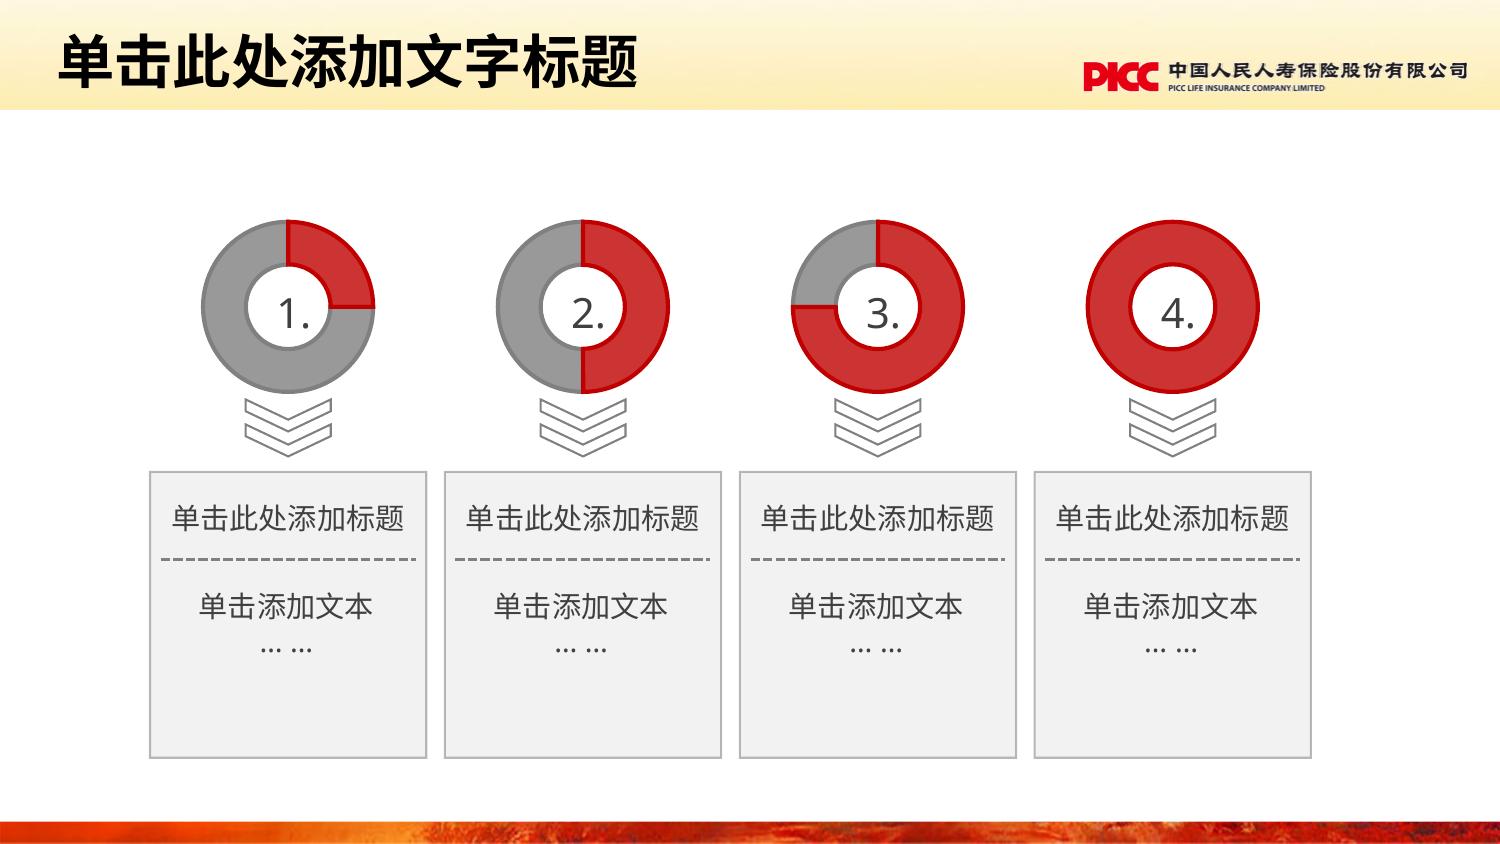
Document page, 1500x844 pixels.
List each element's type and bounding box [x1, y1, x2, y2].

text_box [792, 221, 963, 392]
text_box [1087, 221, 1258, 392]
text_box [245, 399, 331, 457]
text_box [444, 471, 722, 758]
text_box [1034, 471, 1311, 758]
text_box [835, 399, 921, 457]
text_box [203, 221, 374, 392]
text_box [149, 471, 427, 758]
picture [0, 0, 1500, 109]
text_box [540, 399, 626, 457]
text_box [497, 221, 668, 392]
text_box [739, 471, 1017, 758]
text_box [1130, 399, 1216, 457]
picture [0, 822, 1500, 844]
